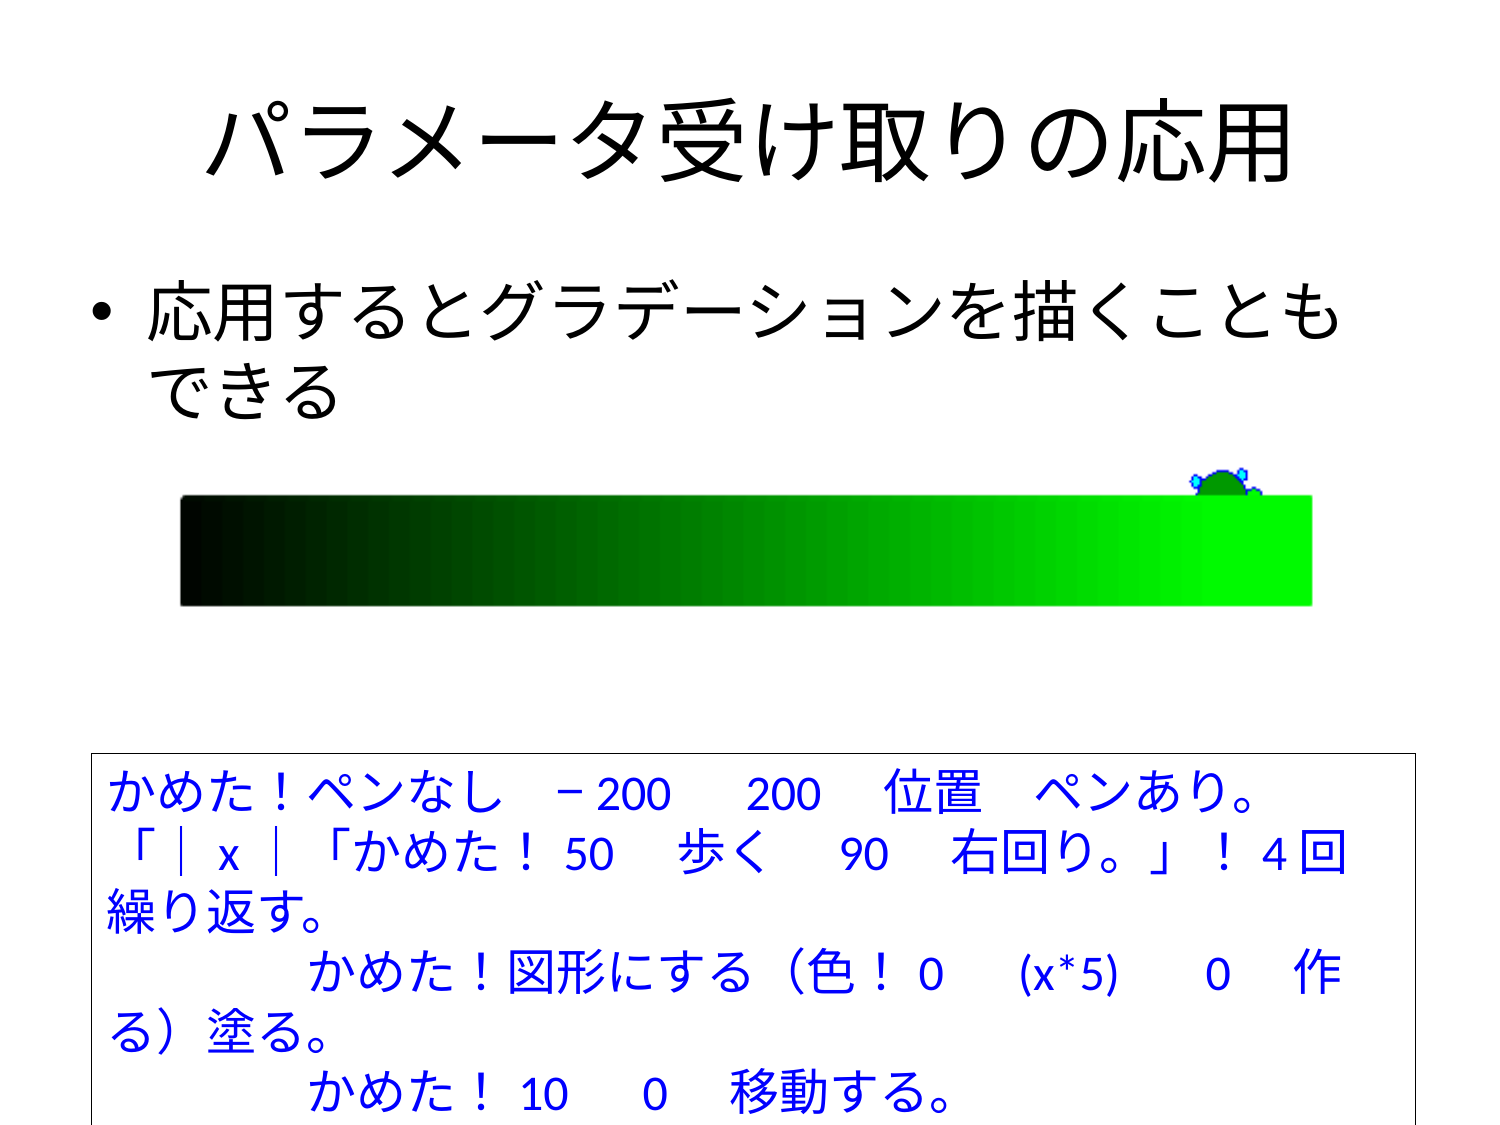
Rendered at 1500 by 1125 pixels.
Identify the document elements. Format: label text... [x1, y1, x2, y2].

title パラメータ受け取りの応用 [75, 45, 1425, 233]
picture [133, 435, 1367, 657]
text_box かめた！ペンなし −200 200 位置 ペンあり。 「｜x｜「かめた！50 歩く 90 右回り。」！4回 繰り返す。 かめた！図形にする（色！0 (x*5) 0 作る）塗る。 かめた！10 0 移動する。 」！50回 繰り返す。 [91, 753, 1416, 1125]
list 応用するとグラデーションを描くこともできる [75, 262, 1425, 1005]
